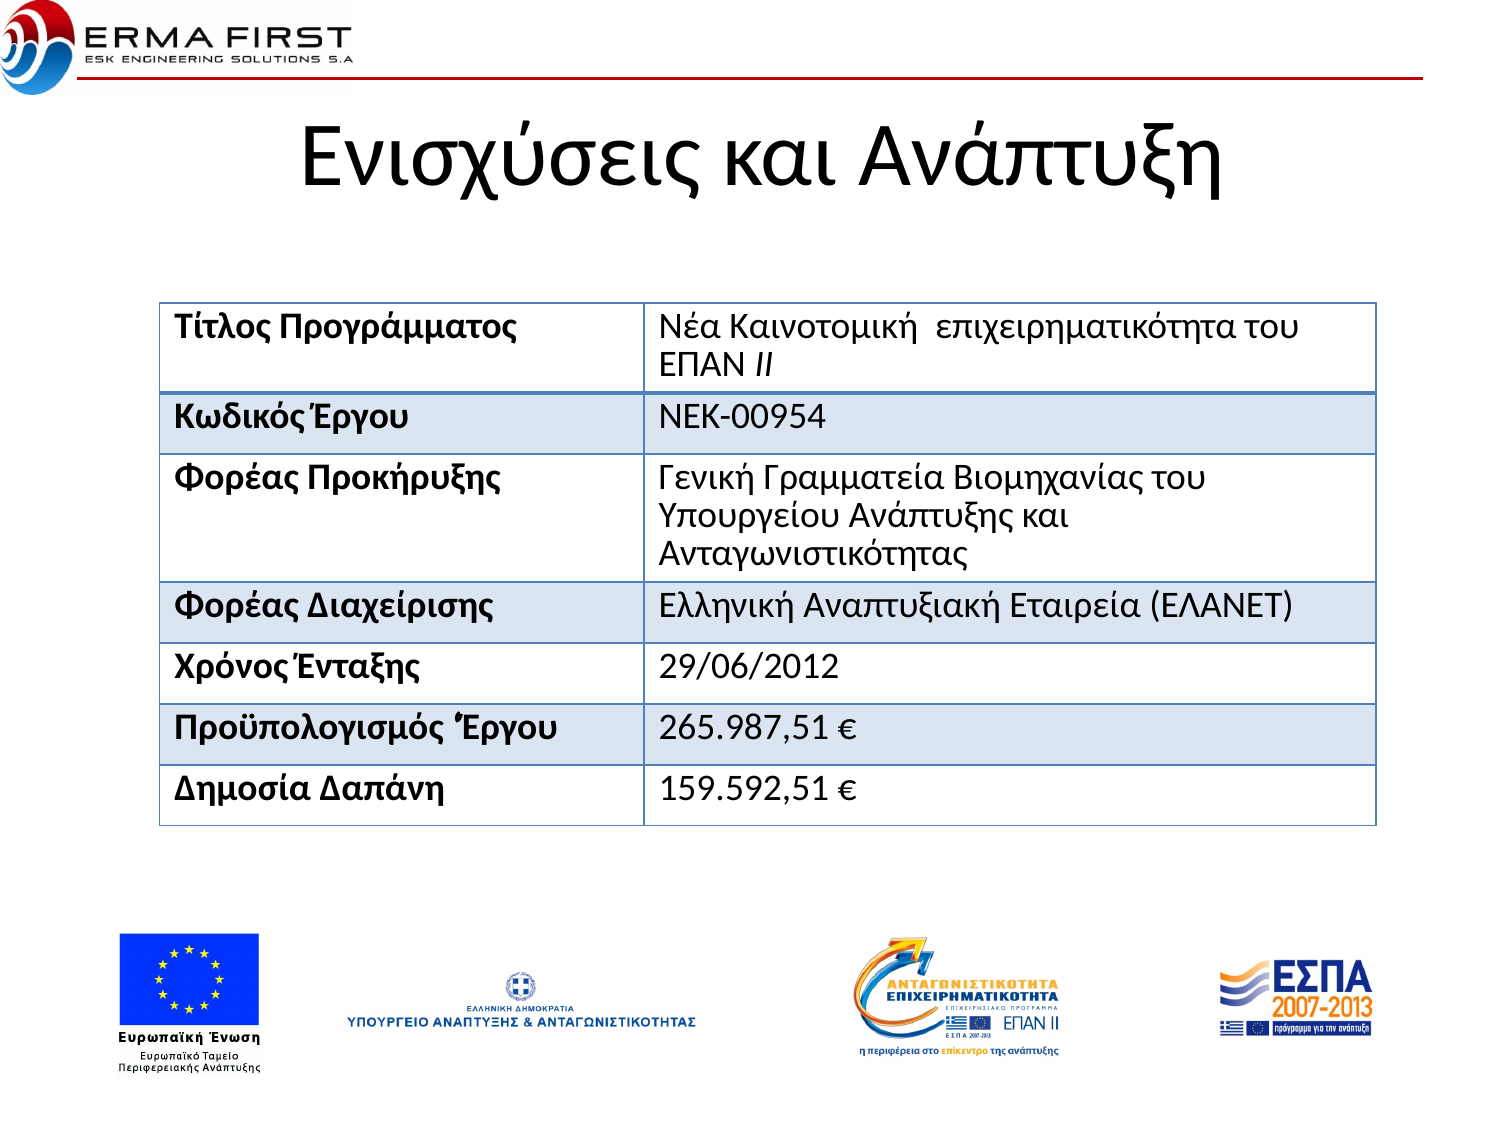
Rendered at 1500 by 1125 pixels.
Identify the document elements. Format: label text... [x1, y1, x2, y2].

picture [340, 958, 703, 1042]
picture [117, 930, 261, 1078]
table_cell 159.592,51 € [645, 766, 1375, 825]
table_header Νέα Καινοτομική επιχειρηματικότητα του ΕΠΑΝ ΙΙ [645, 304, 1375, 391]
picture [0, 0, 353, 95]
table_cell Κωδικός Έργου [160, 395, 643, 453]
text_box Ενισχύσεις και Ανάπτυξη [159, 87, 1262, 218]
table_header Τίτλος Προγράμματος [160, 304, 643, 391]
table_cell 29/06/2012 [645, 644, 1375, 703]
picture [1207, 945, 1389, 1064]
table_cell Ελληνική Αναπτυξιακή Εταιρεία (ΕΛΑΝΕΤ) [645, 583, 1375, 642]
table_cell Φορέας Διαχείρισης [160, 583, 643, 642]
table_cell ΝΕΚ-00954 [645, 395, 1375, 453]
table_cell Δημοσία Δαπάνη [160, 766, 643, 825]
table_cell Χρόνος Ένταξης [160, 644, 643, 703]
table_cell Προϋπολογισμός ‘Έργου [160, 705, 643, 764]
table_cell 265.987,51 € [645, 705, 1375, 764]
table_cell Γενική Γραμματεία Βιομηχανίας του Υπουργείου Ανάπτυξης και Ανταγωνιστικότητας [645, 455, 1375, 581]
picture [844, 927, 1068, 1061]
table_cell Φορέας Προκήρυξης [160, 455, 643, 581]
